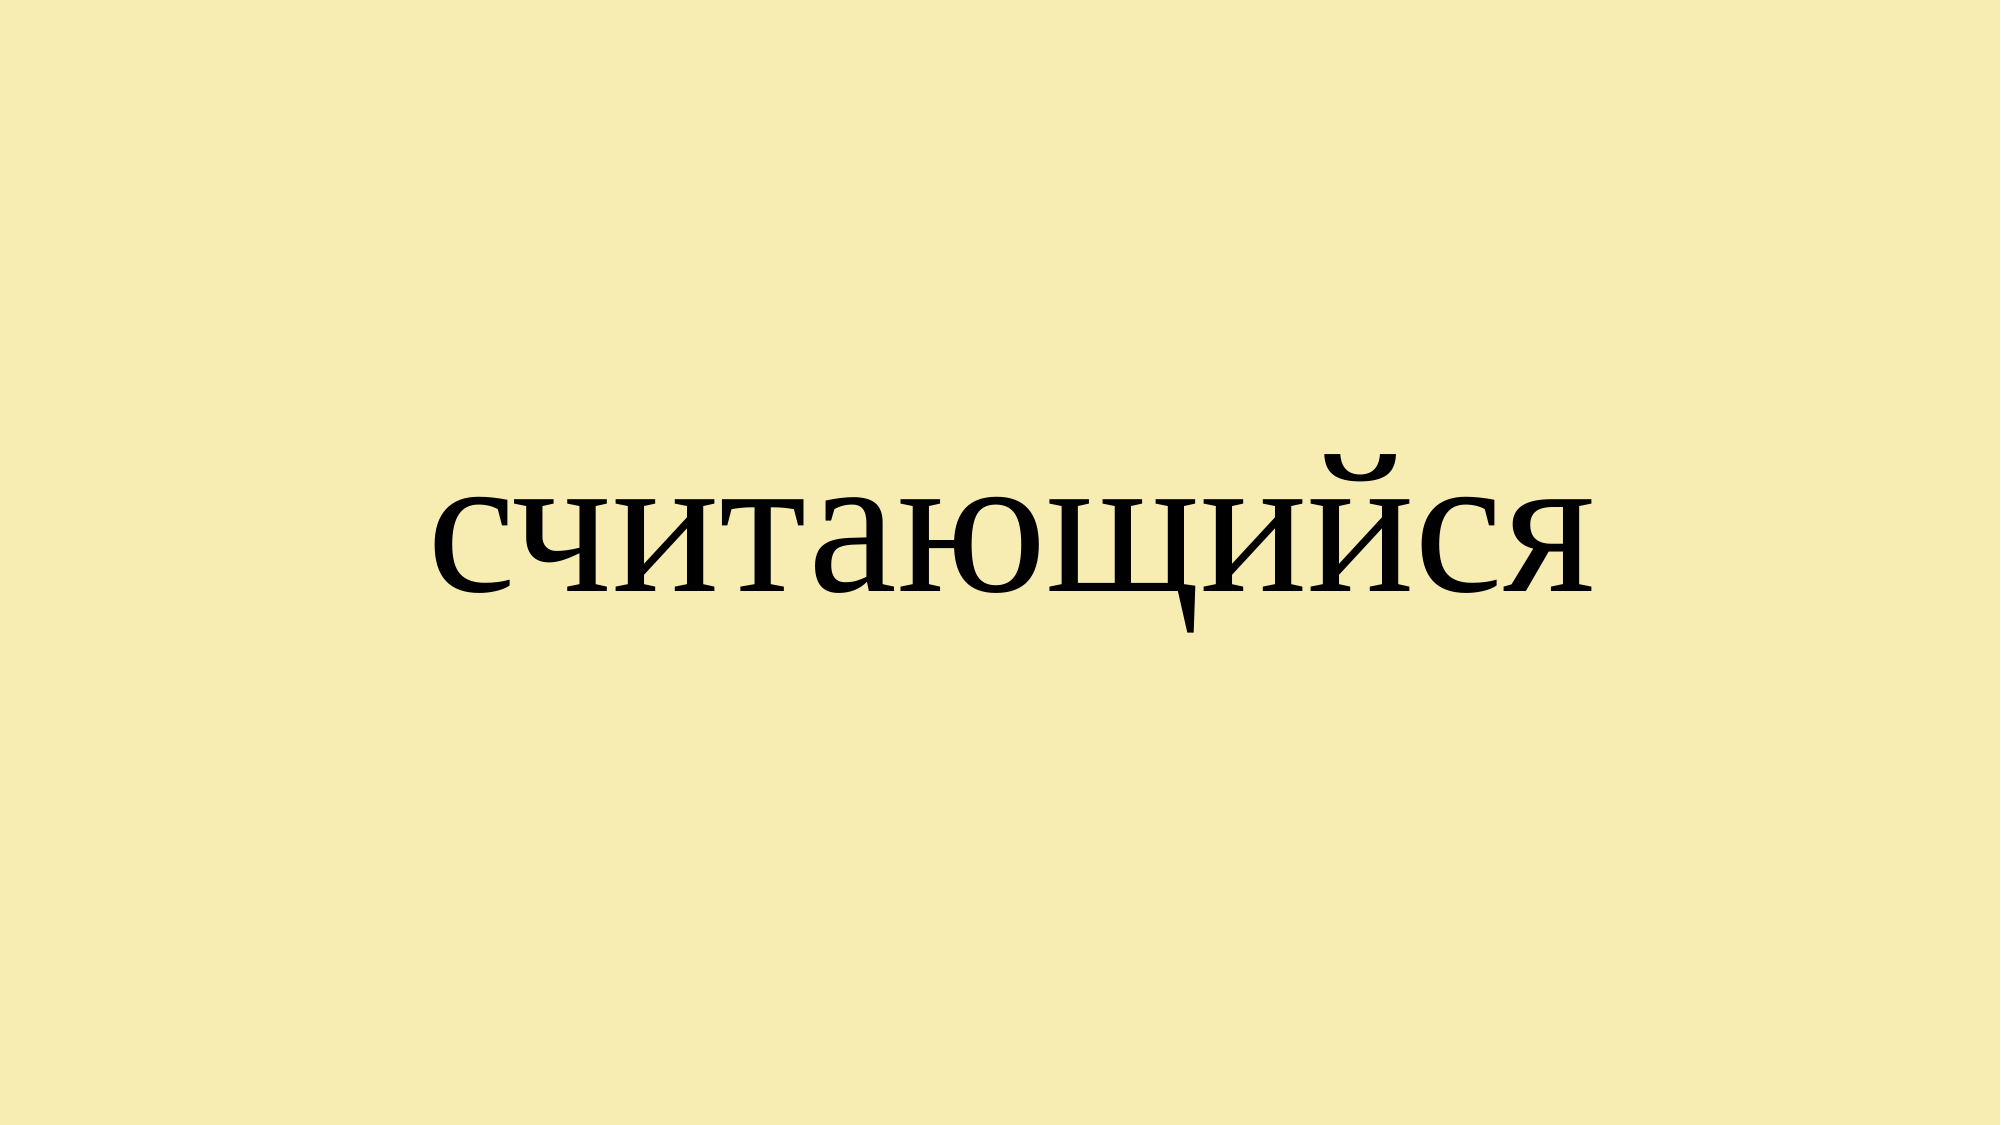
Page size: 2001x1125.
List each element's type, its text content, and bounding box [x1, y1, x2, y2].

text_box считающийся [412, 384, 1612, 640]
